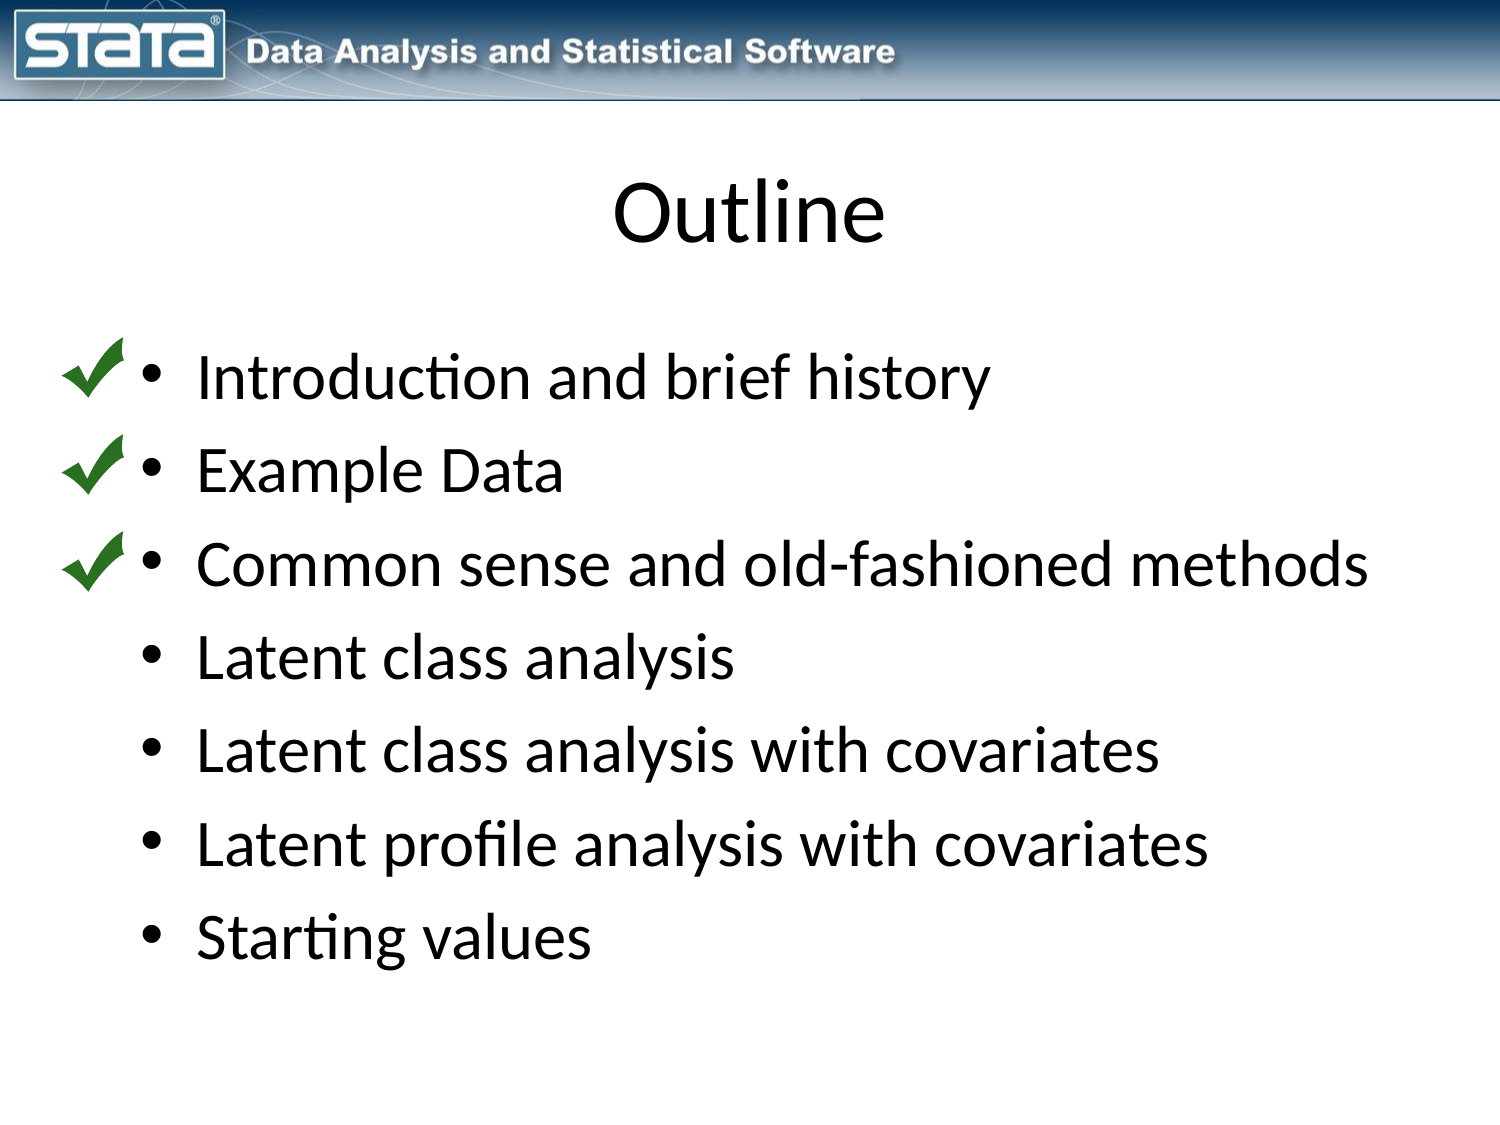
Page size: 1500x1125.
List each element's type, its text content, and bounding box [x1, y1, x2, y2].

picture [61, 434, 126, 495]
picture [0, 0, 1500, 101]
list Introduction and brief history Example Data Common sense and old-fashioned methods Latent class analysis Latent class analysis with covariates Latent profile analysis with covariates Starting values [125, 324, 1429, 1013]
picture [61, 337, 126, 398]
title Outline [75, 125, 1425, 288]
picture [61, 531, 126, 592]
